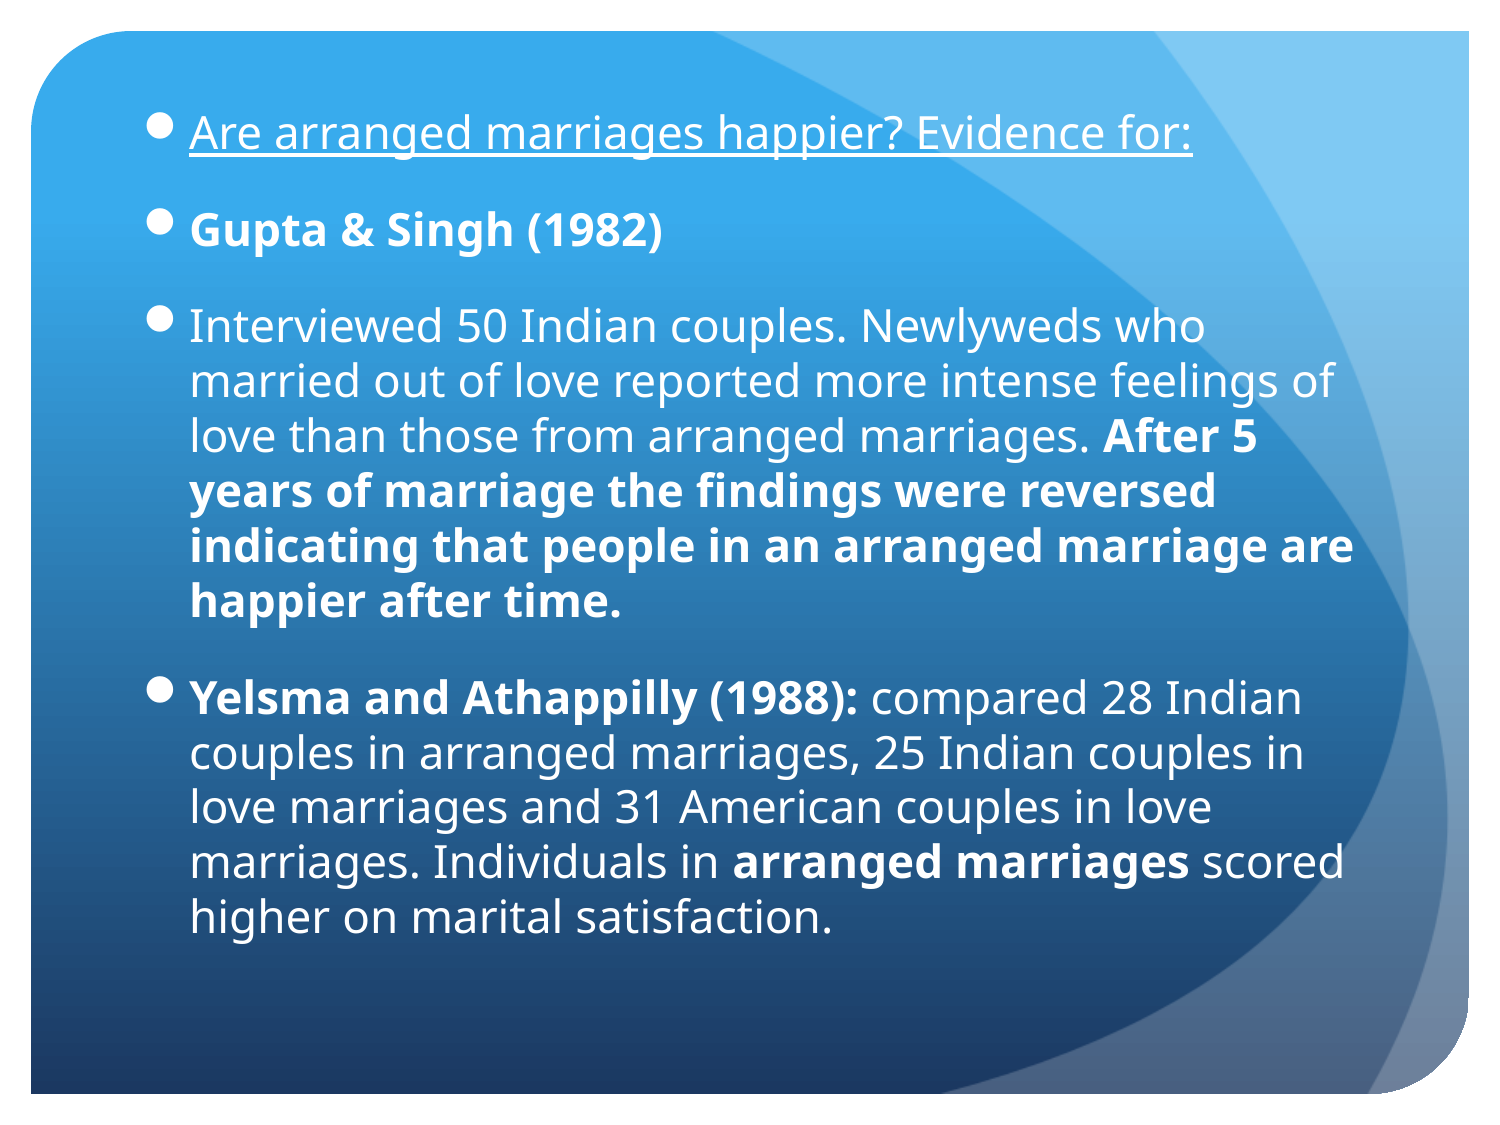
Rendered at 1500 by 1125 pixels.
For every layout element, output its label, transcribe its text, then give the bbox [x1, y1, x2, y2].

picture [24, 30, 1473, 1094]
list Are arranged marriages happier? Evidence for: Gupta & Singh (1982) Interviewed 50 Indian couples. Newlyweds who married out of love reported more intense feelings of love than those from arranged marriages. After 5 years of marriage the findings were reversed indicating that people in an arranged marriage are happier after time. Yelsma and Athappilly (1988): compared 28 Indian couples in arranged marriages, 25 Indian couples in love marriages and 31 American couples in love marriages. Individuals in arranged marriages scored higher on marital satisfaction. [127, 96, 1372, 991]
